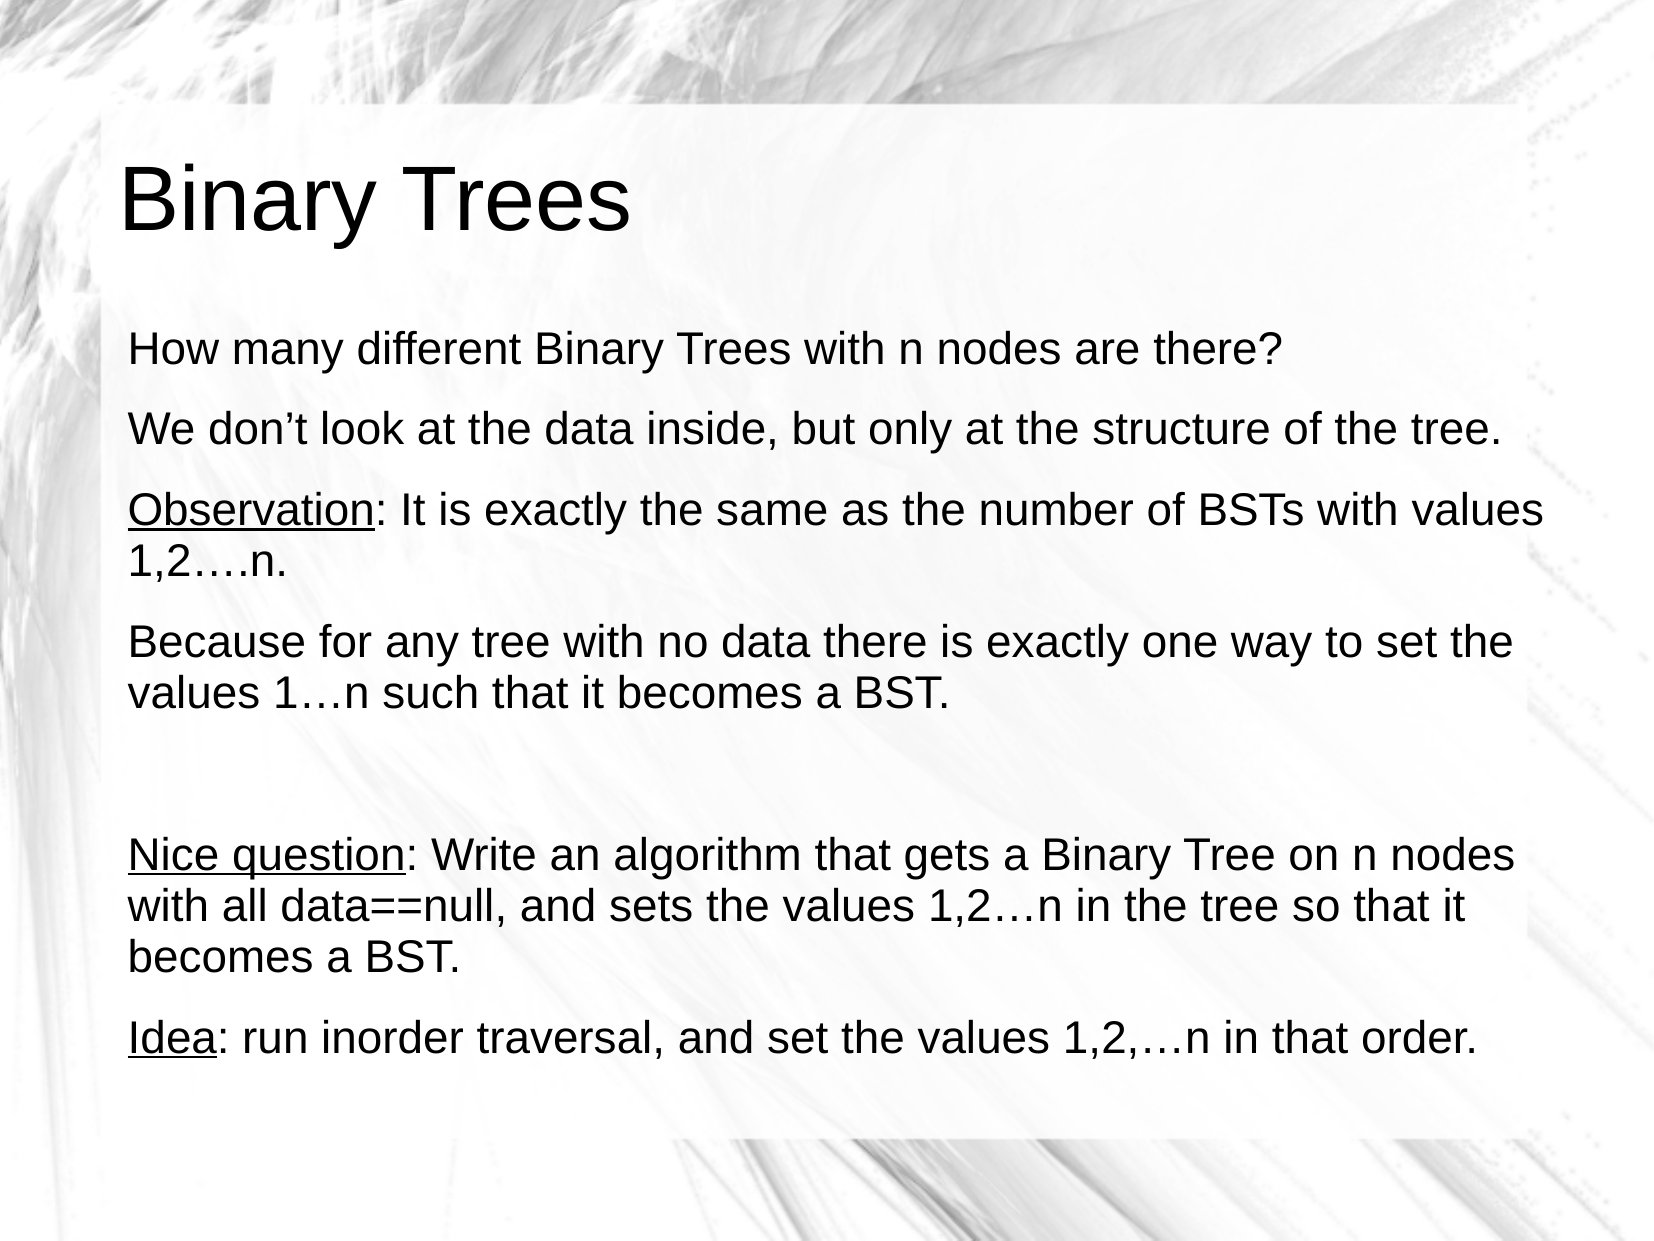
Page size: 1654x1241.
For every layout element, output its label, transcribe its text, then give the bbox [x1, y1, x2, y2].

picture [0, 0, 1654, 1241]
title Binary Trees [118, 93, 1506, 299]
list How many different Binary Trees with n nodes are there? We don’t look at the data inside, but only at the structure of the tree. Observation: It is exactly the same as the number of BSTs with values 1,2….n. Because for any tree with no data there is exactly one way to set the values 1…n such that it becomes a BST. Nice question: Write an algorithm that gets a Binary Tree on n nodes with all data==null, and sets the values 1,2…n in the tree so that it becomes a BST. Idea: run inorder traversal, and set the values 1,2,…n in that order. [118, 319, 1571, 1109]
